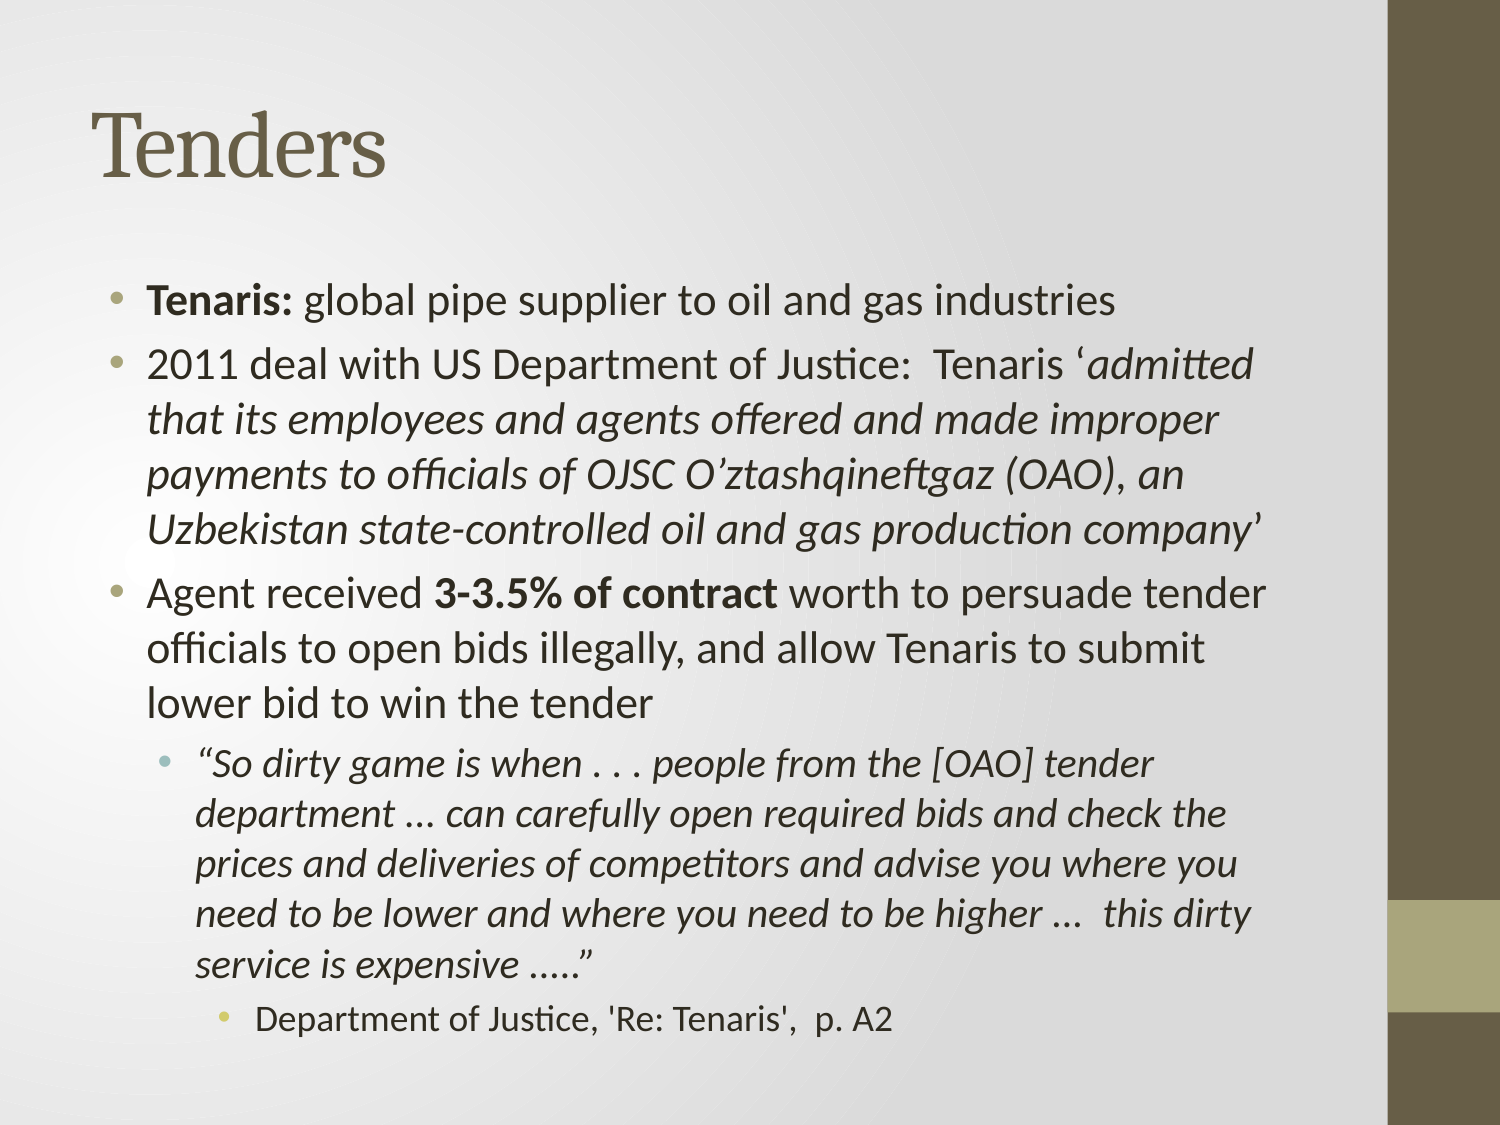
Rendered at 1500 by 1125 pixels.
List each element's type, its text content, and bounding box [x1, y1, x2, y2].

list Tenaris: global pipe supplier to oil and gas industries 2011 deal with US Department of Justice: Tenaris ‘admitted that its employees and agents offered and made improper payments to officials of OJSC O’ztashqineftgaz (OAO), an Uzbekistan state-controlled oil and gas production company’ Agent received 3-3.5% of contract worth to persuade tender officials to open bids illegally, and allow Tenaris to submit lower bid to win the tender “So dirty game is when . . . people from the [OAO] tender department ... can carefully open required bids and check the prices and deliveries of competitors and advise you where you need to be lower and where you need to be higher ... this dirty service is expensive .....” Department of Justice, 'Re: Tenaris', p. A2 [75, 262, 1325, 1050]
title Tenders [75, 45, 1325, 233]
